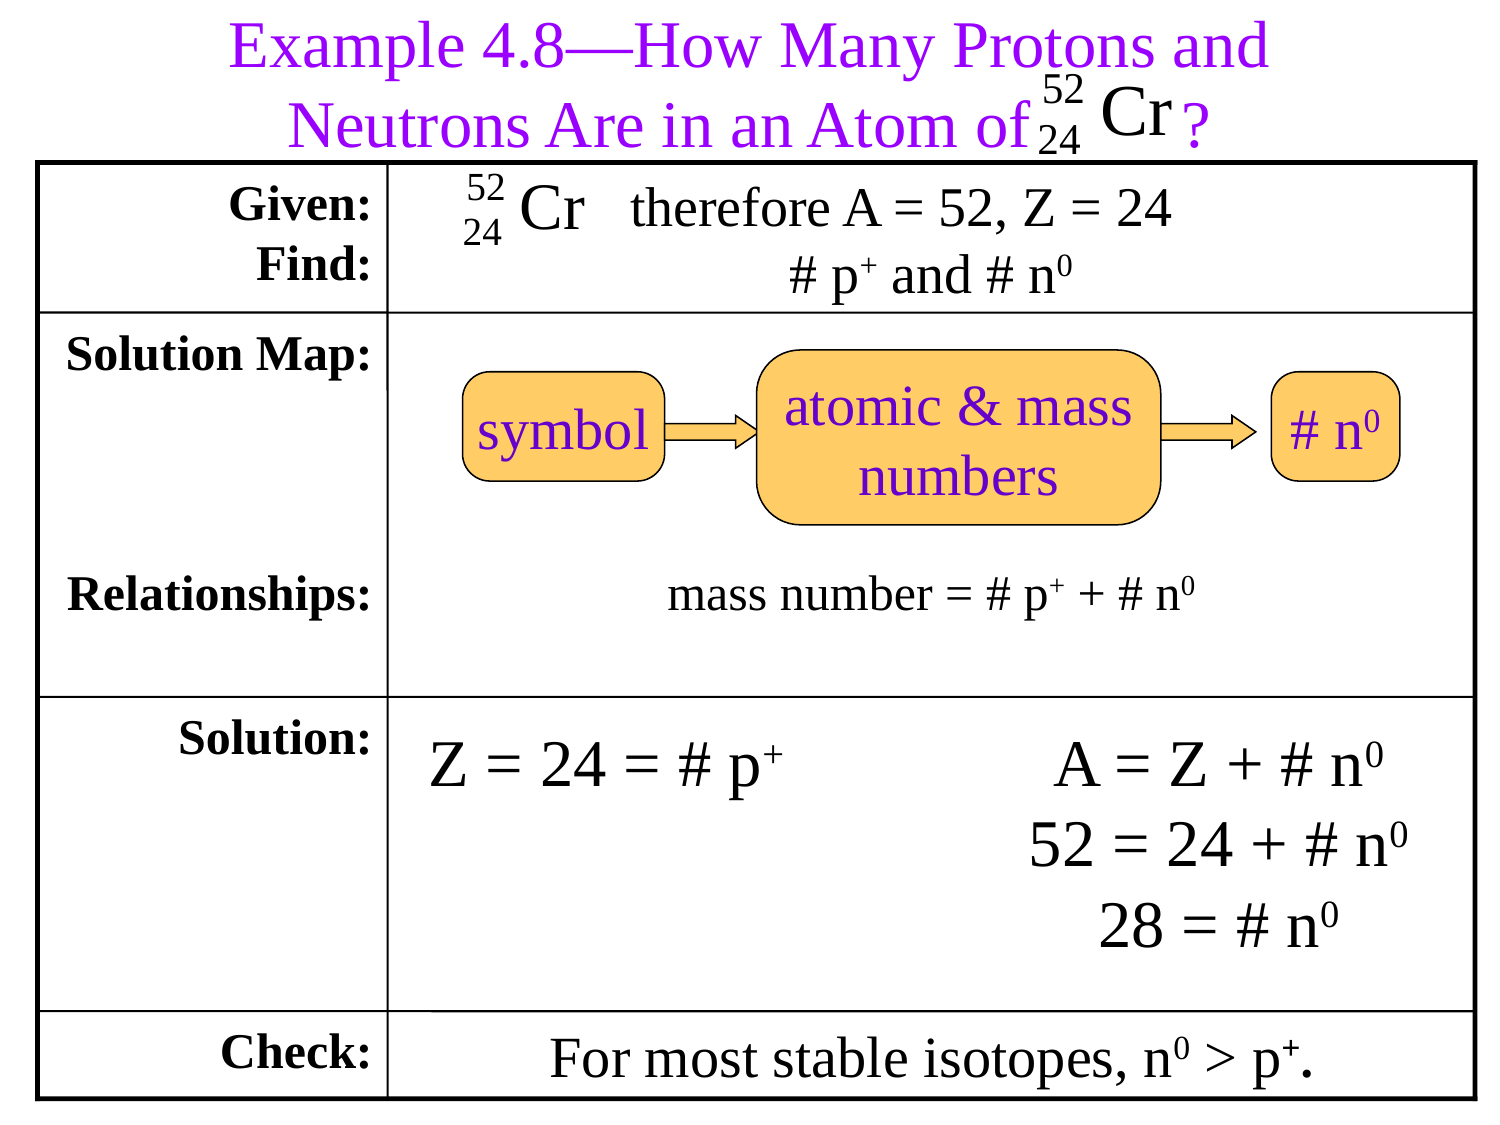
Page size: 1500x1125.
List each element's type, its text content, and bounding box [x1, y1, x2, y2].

text_box Solution: [38, 697, 387, 1011]
text_box therefore A = 52, Z = 24 # p+ and # n0 [388, 163, 1475, 312]
text_box Example 4.8—How Many Protons and Neutrons Are in an Atom of ? [112, 24, 1388, 138]
text_box Given: Find: [38, 163, 387, 312]
text_box Z = 24 = # p+ [388, 712, 825, 988]
text_box mass number = # p+ + # n0 [388, 313, 1475, 696]
text_box A = Z + # n0 52 = 24 + # n0 28 = # n0 [999, 712, 1438, 1000]
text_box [462, 349, 1401, 526]
text_box Solution Map: Relationships: [38, 313, 387, 696]
text_box For most stable isotopes, n0 > p+. [388, 1012, 1475, 1098]
text_box Check: [38, 1012, 387, 1098]
